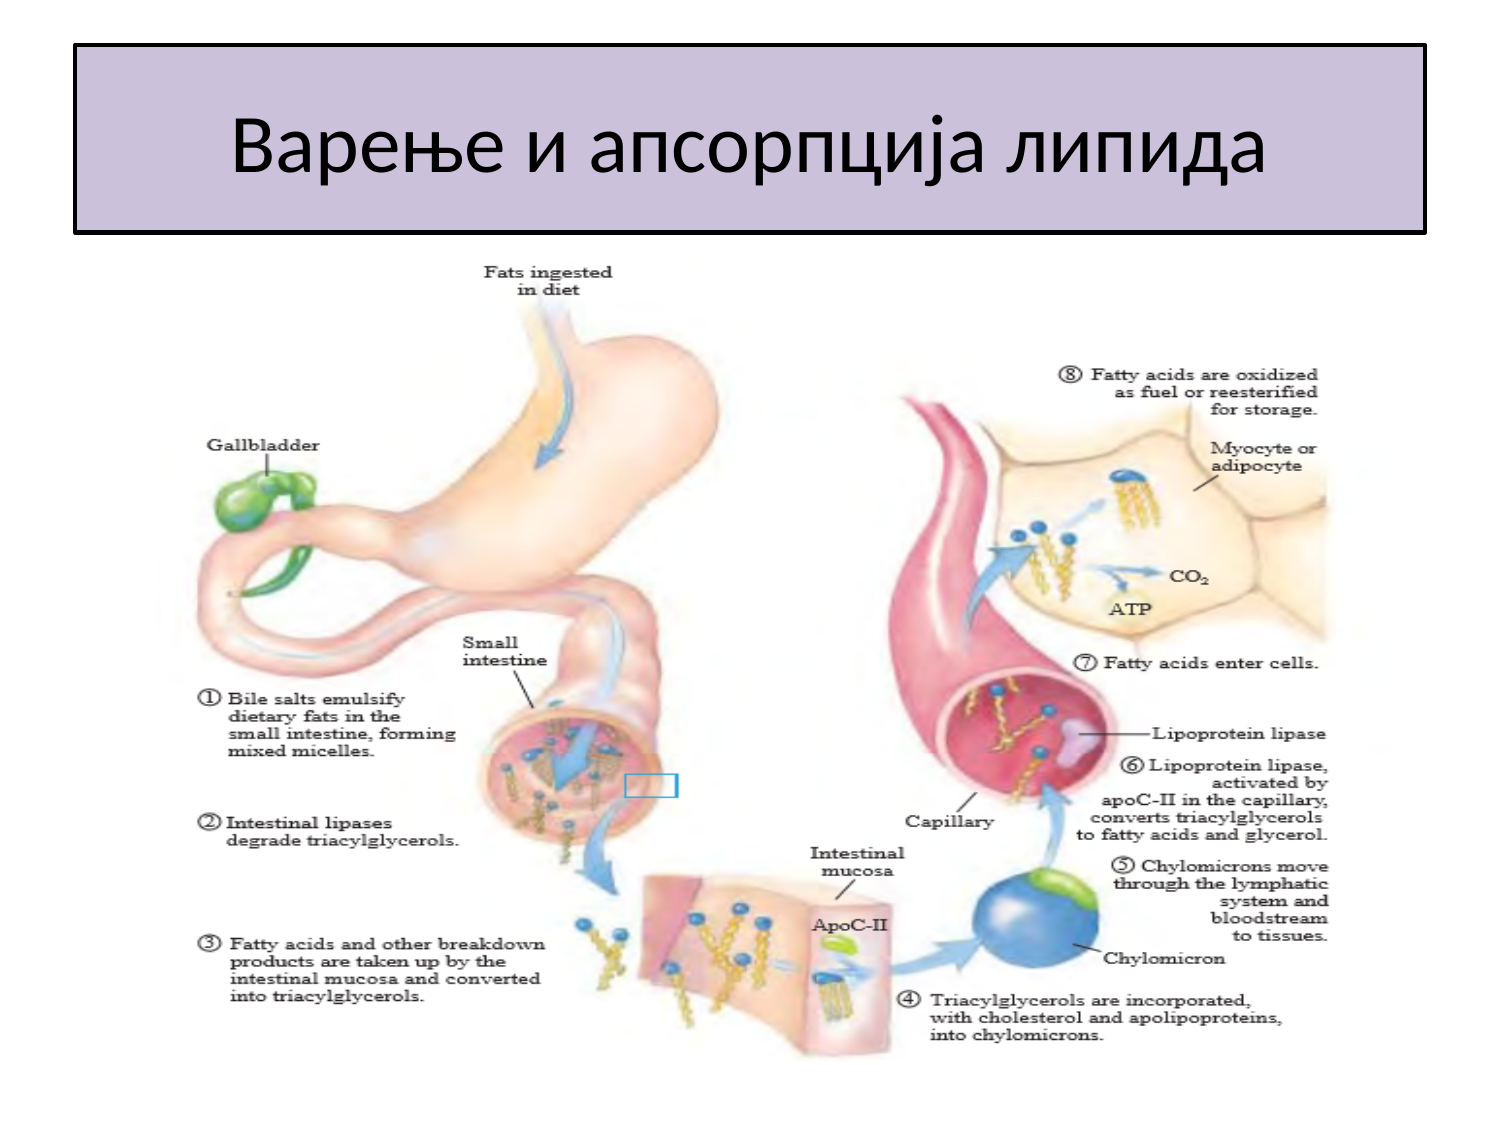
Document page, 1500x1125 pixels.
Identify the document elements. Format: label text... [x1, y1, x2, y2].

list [62, 249, 1438, 1062]
title Варење и апсорпција липида [73, 43, 1427, 235]
